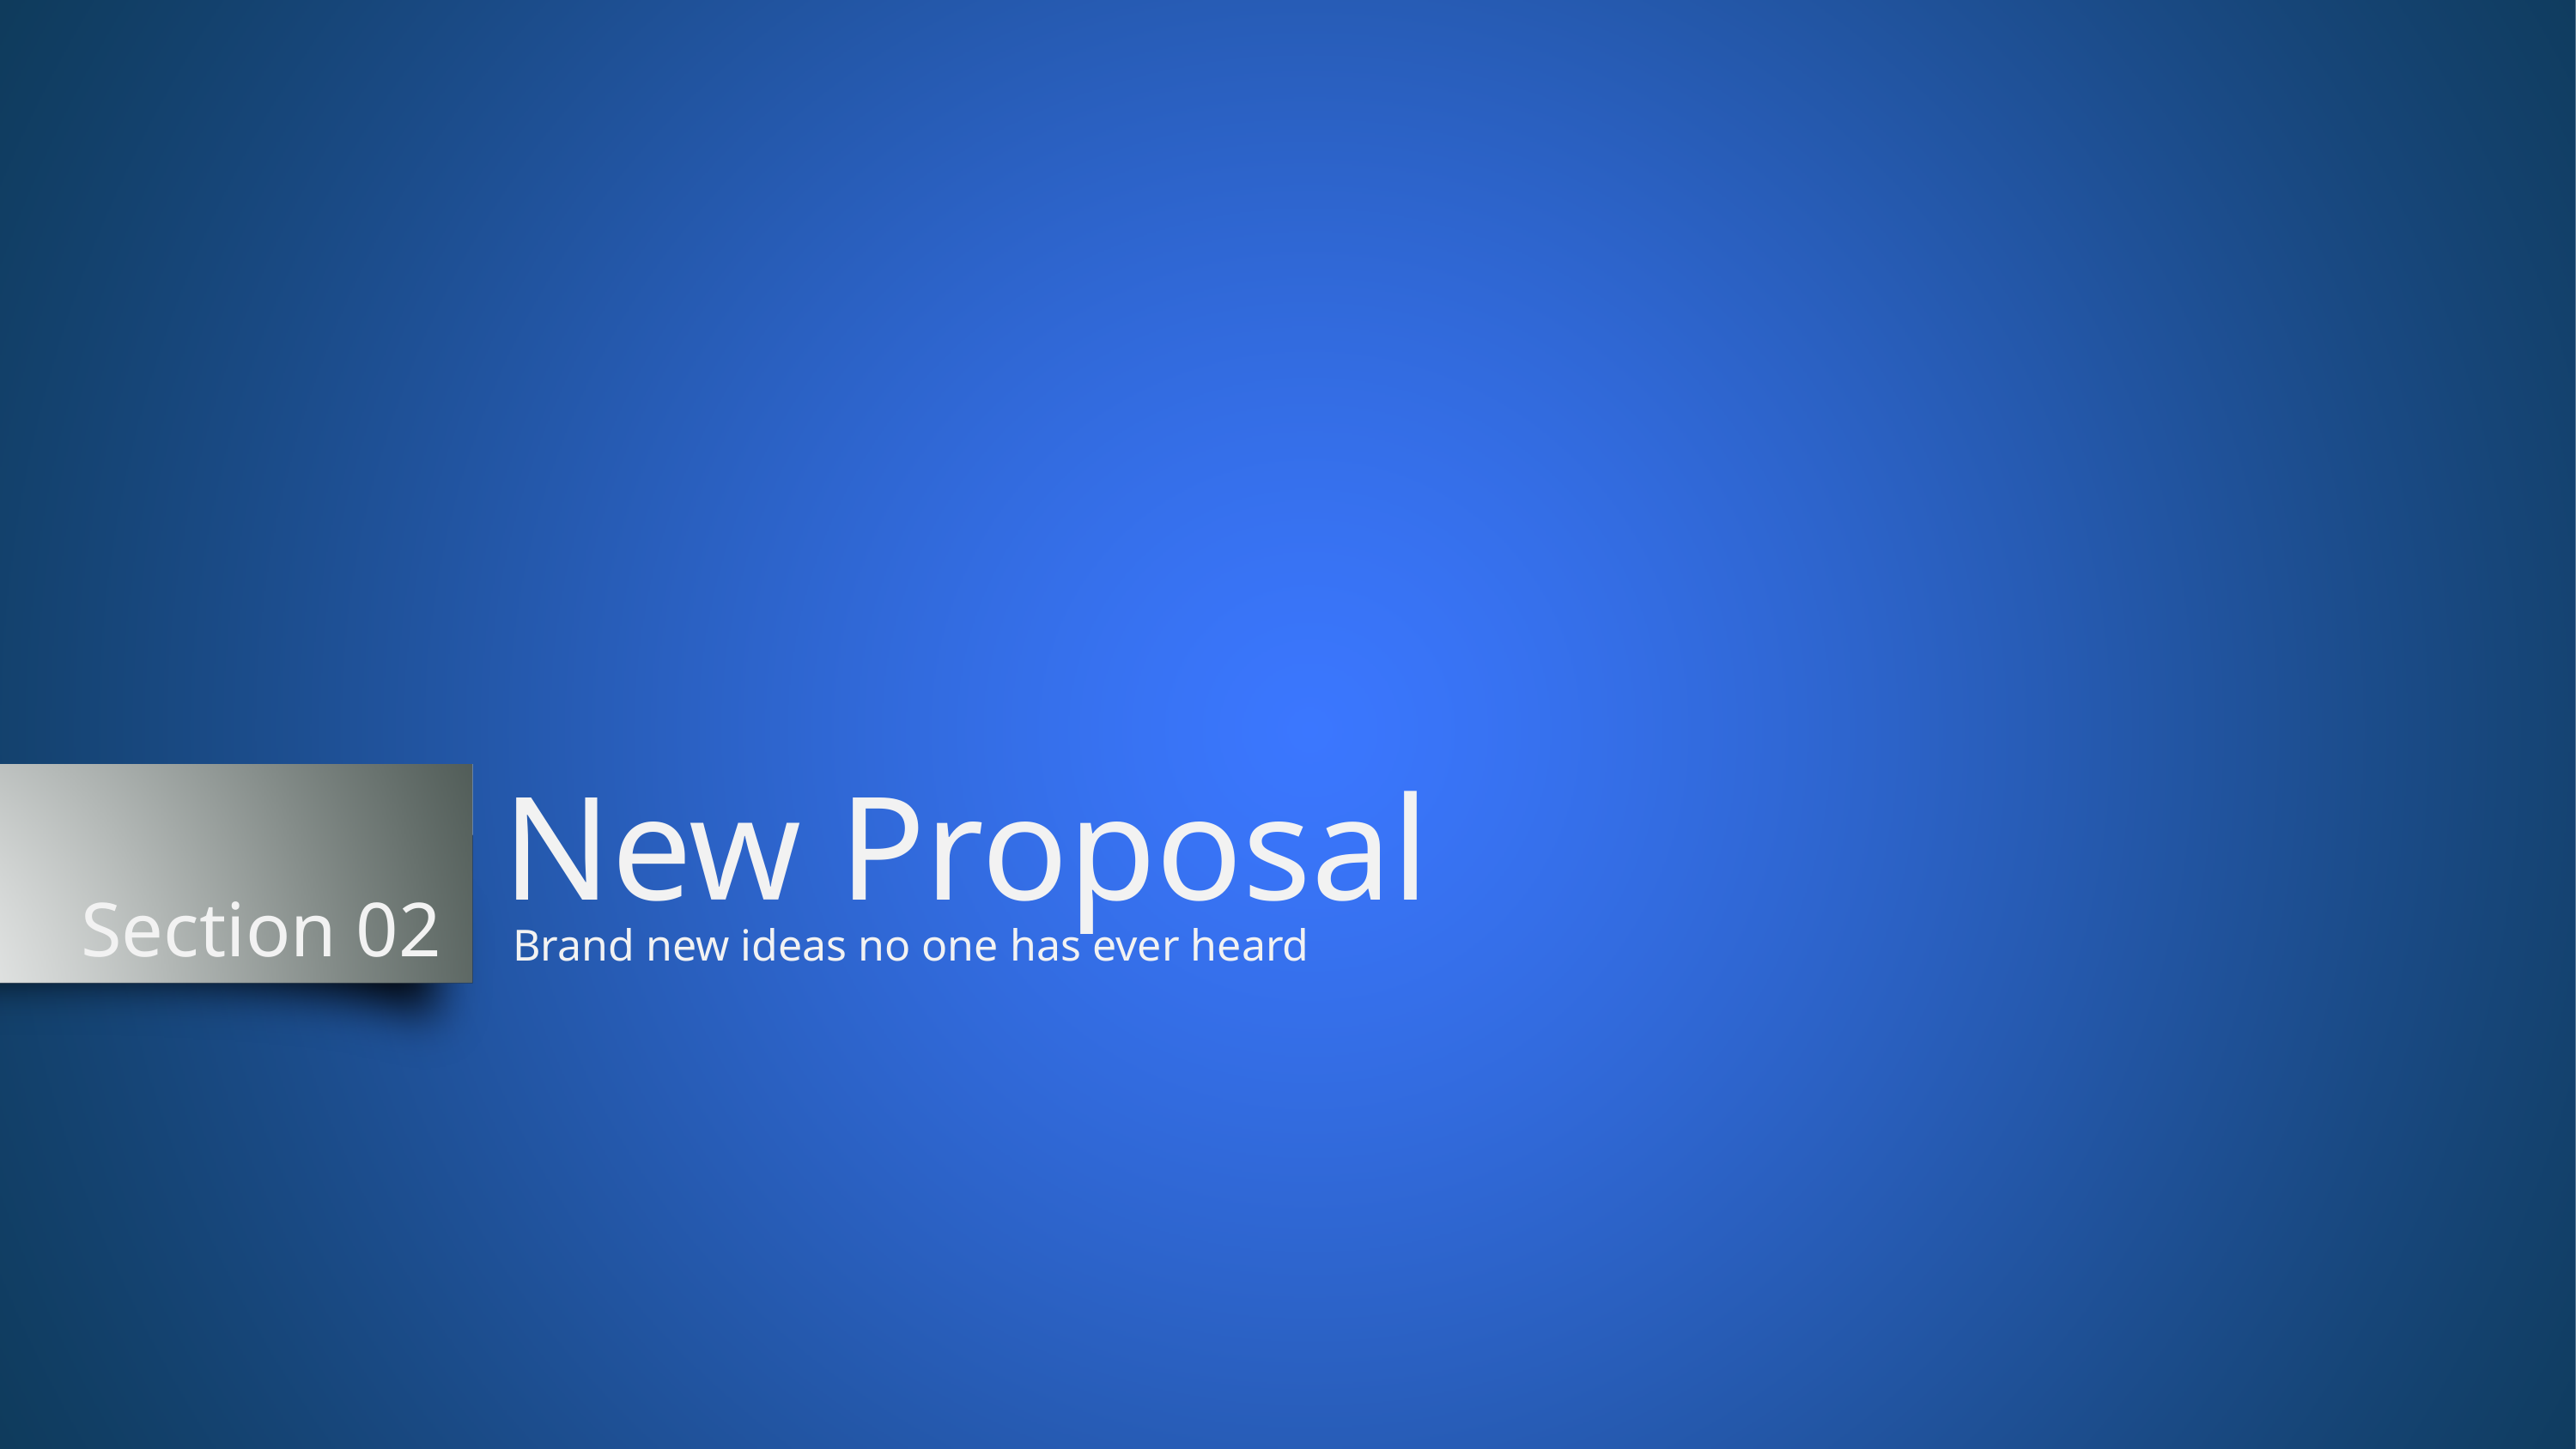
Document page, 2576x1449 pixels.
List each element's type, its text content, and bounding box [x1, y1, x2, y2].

subtitle Brand new ideas no one has ever heard [500, 917, 2432, 1002]
title New Proposal [489, 738, 2422, 937]
list Section 02 [49, 885, 454, 979]
picture [0, 0, 2576, 1449]
